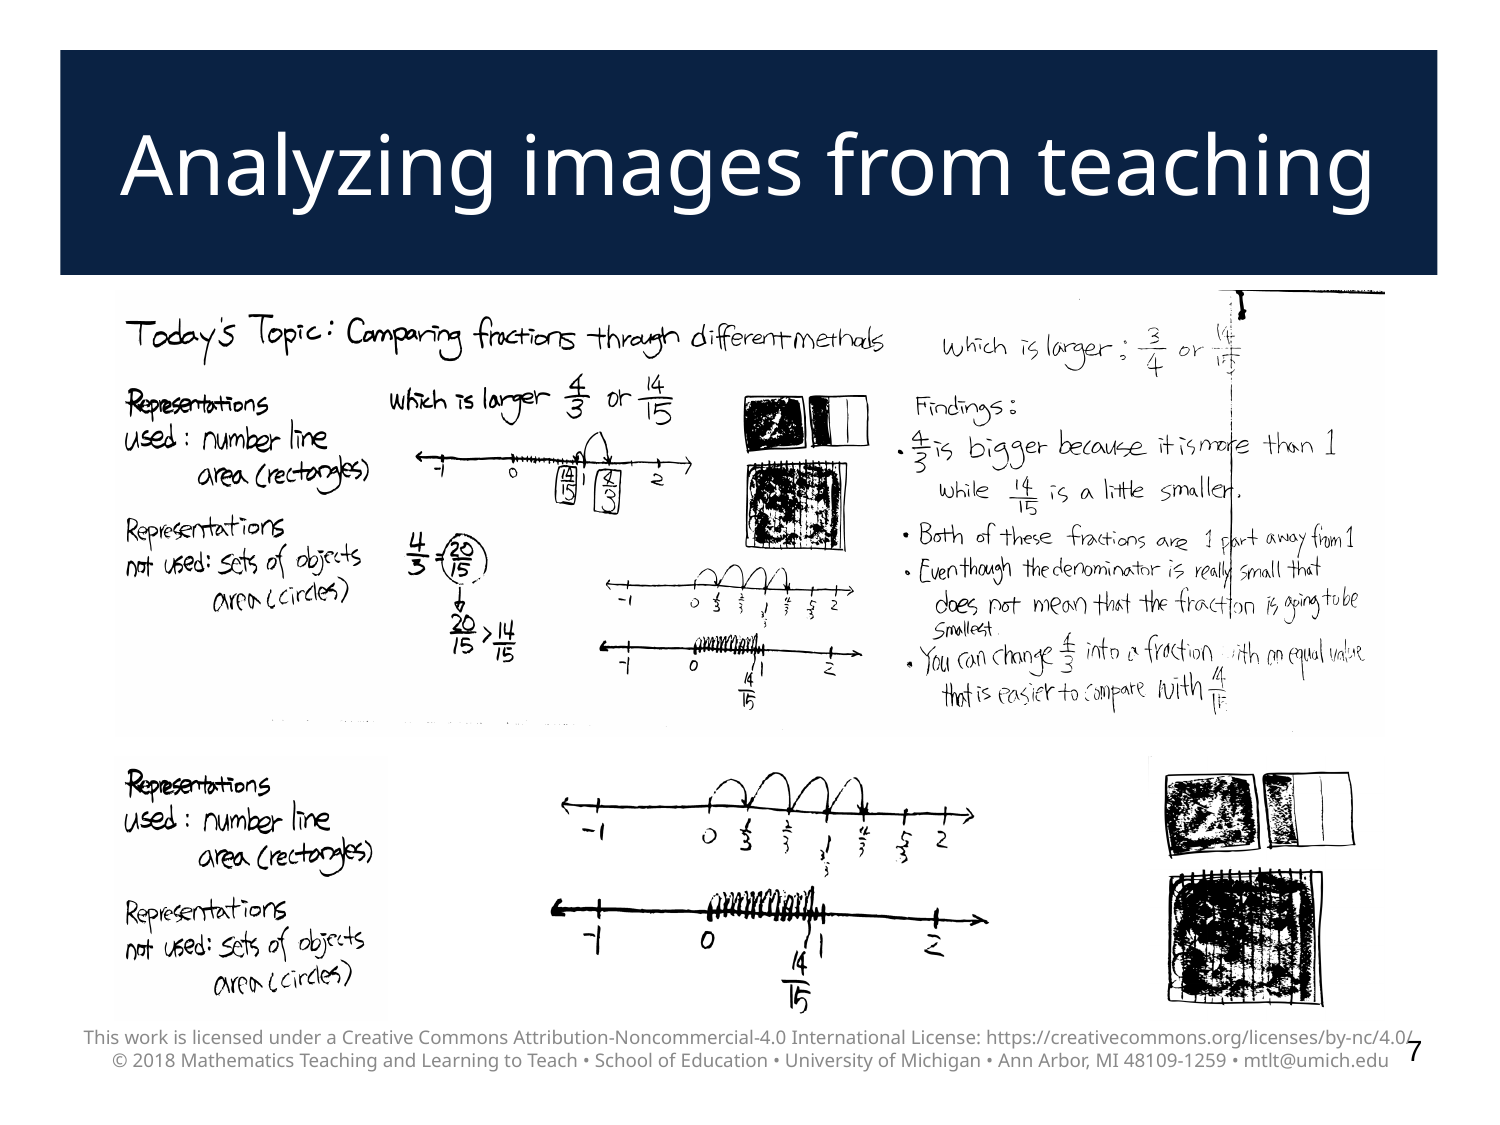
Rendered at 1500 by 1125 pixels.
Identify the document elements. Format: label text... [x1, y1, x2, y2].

picture [114, 756, 389, 1022]
footer This work is licensed under a Creative Commons Attribution-Noncommercial-4.0 International License: https://creativecommons.org/licenses/by-nc/4.0/ © 2018 Mathematics Teaching and Learning to Teach • School of Education • University of Michigan • Ann Arbor, MI 48109-1259 • mtlt@umich.edu [62, 1009, 1438, 1088]
picture [114, 290, 1386, 737]
picture [1148, 756, 1385, 1022]
picture [542, 757, 1007, 1020]
title Analyzing images from teaching [60, 50, 1438, 275]
